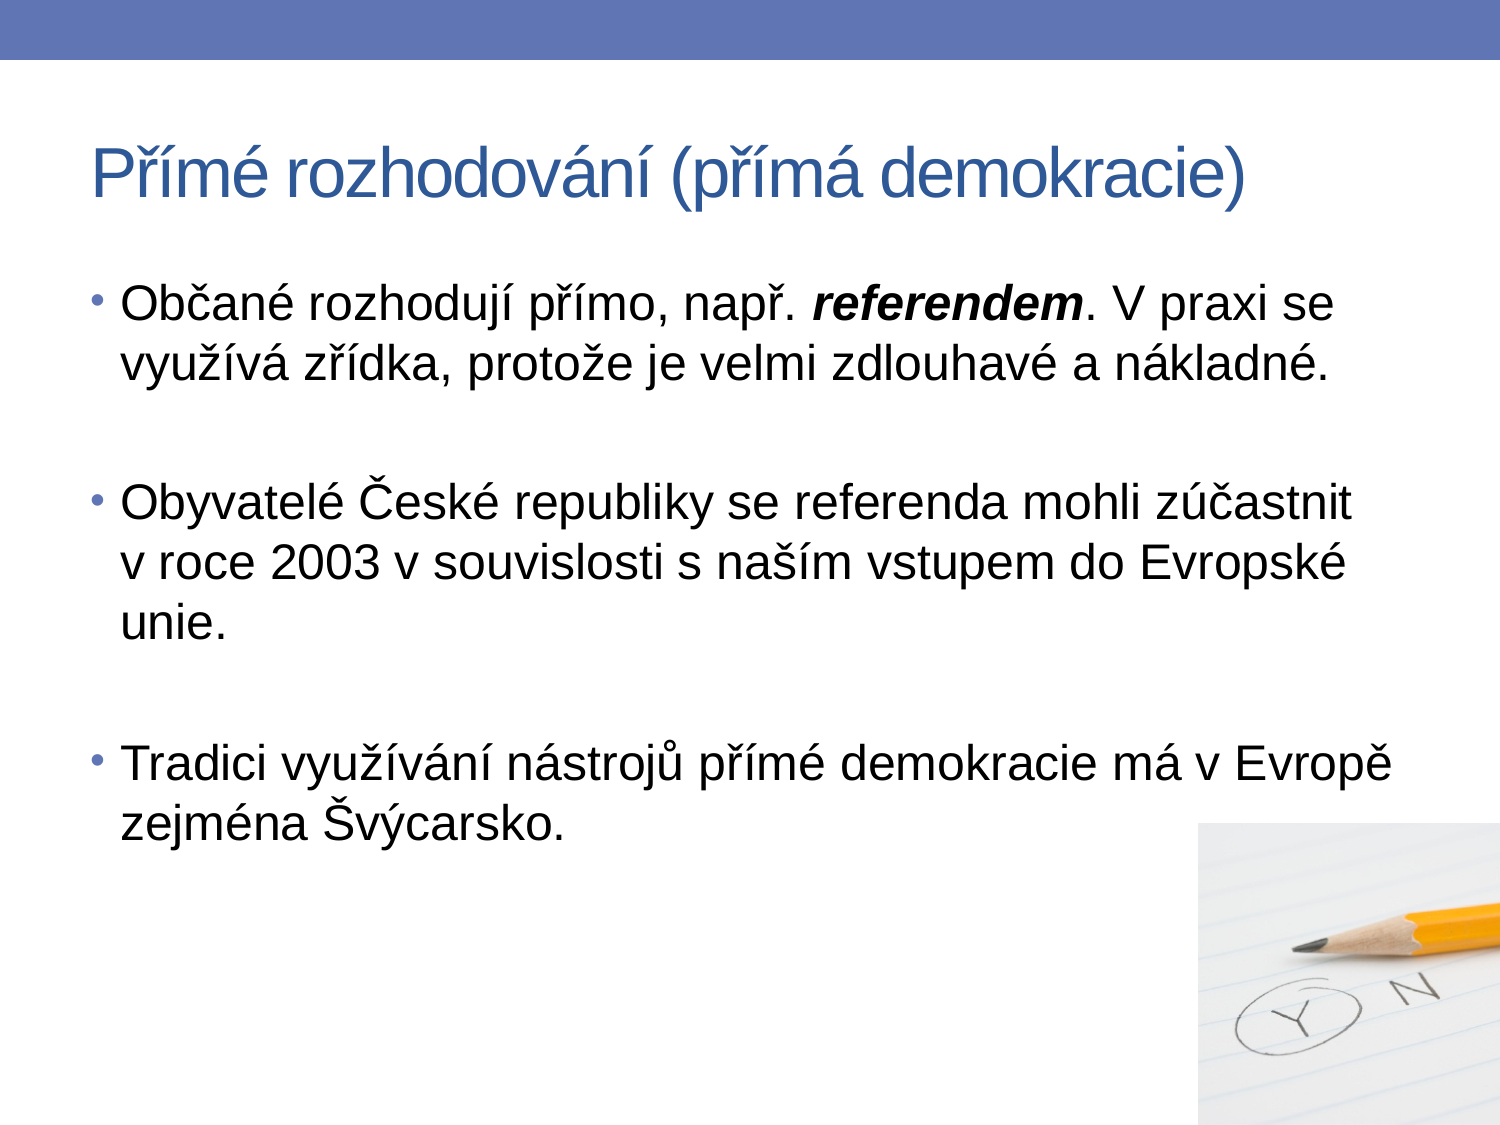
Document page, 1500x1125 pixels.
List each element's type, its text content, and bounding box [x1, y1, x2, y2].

title Přímé rozhodování (přímá demokracie) [75, 87, 1425, 250]
list Občané rozhodují přímo, např. referendem. V praxi se využívá zřídka, protože je velmi zdlouhavé a nákladné. Obyvatelé České republiky se referenda mohli zúčastnit v roce 2003 v souvislosti s naším vstupem do Evropské unie. Tradici využívání nástrojů přímé demokracie má v Evropě zejména Švýcarsko. [75, 262, 1425, 965]
picture [1198, 823, 1500, 1125]
